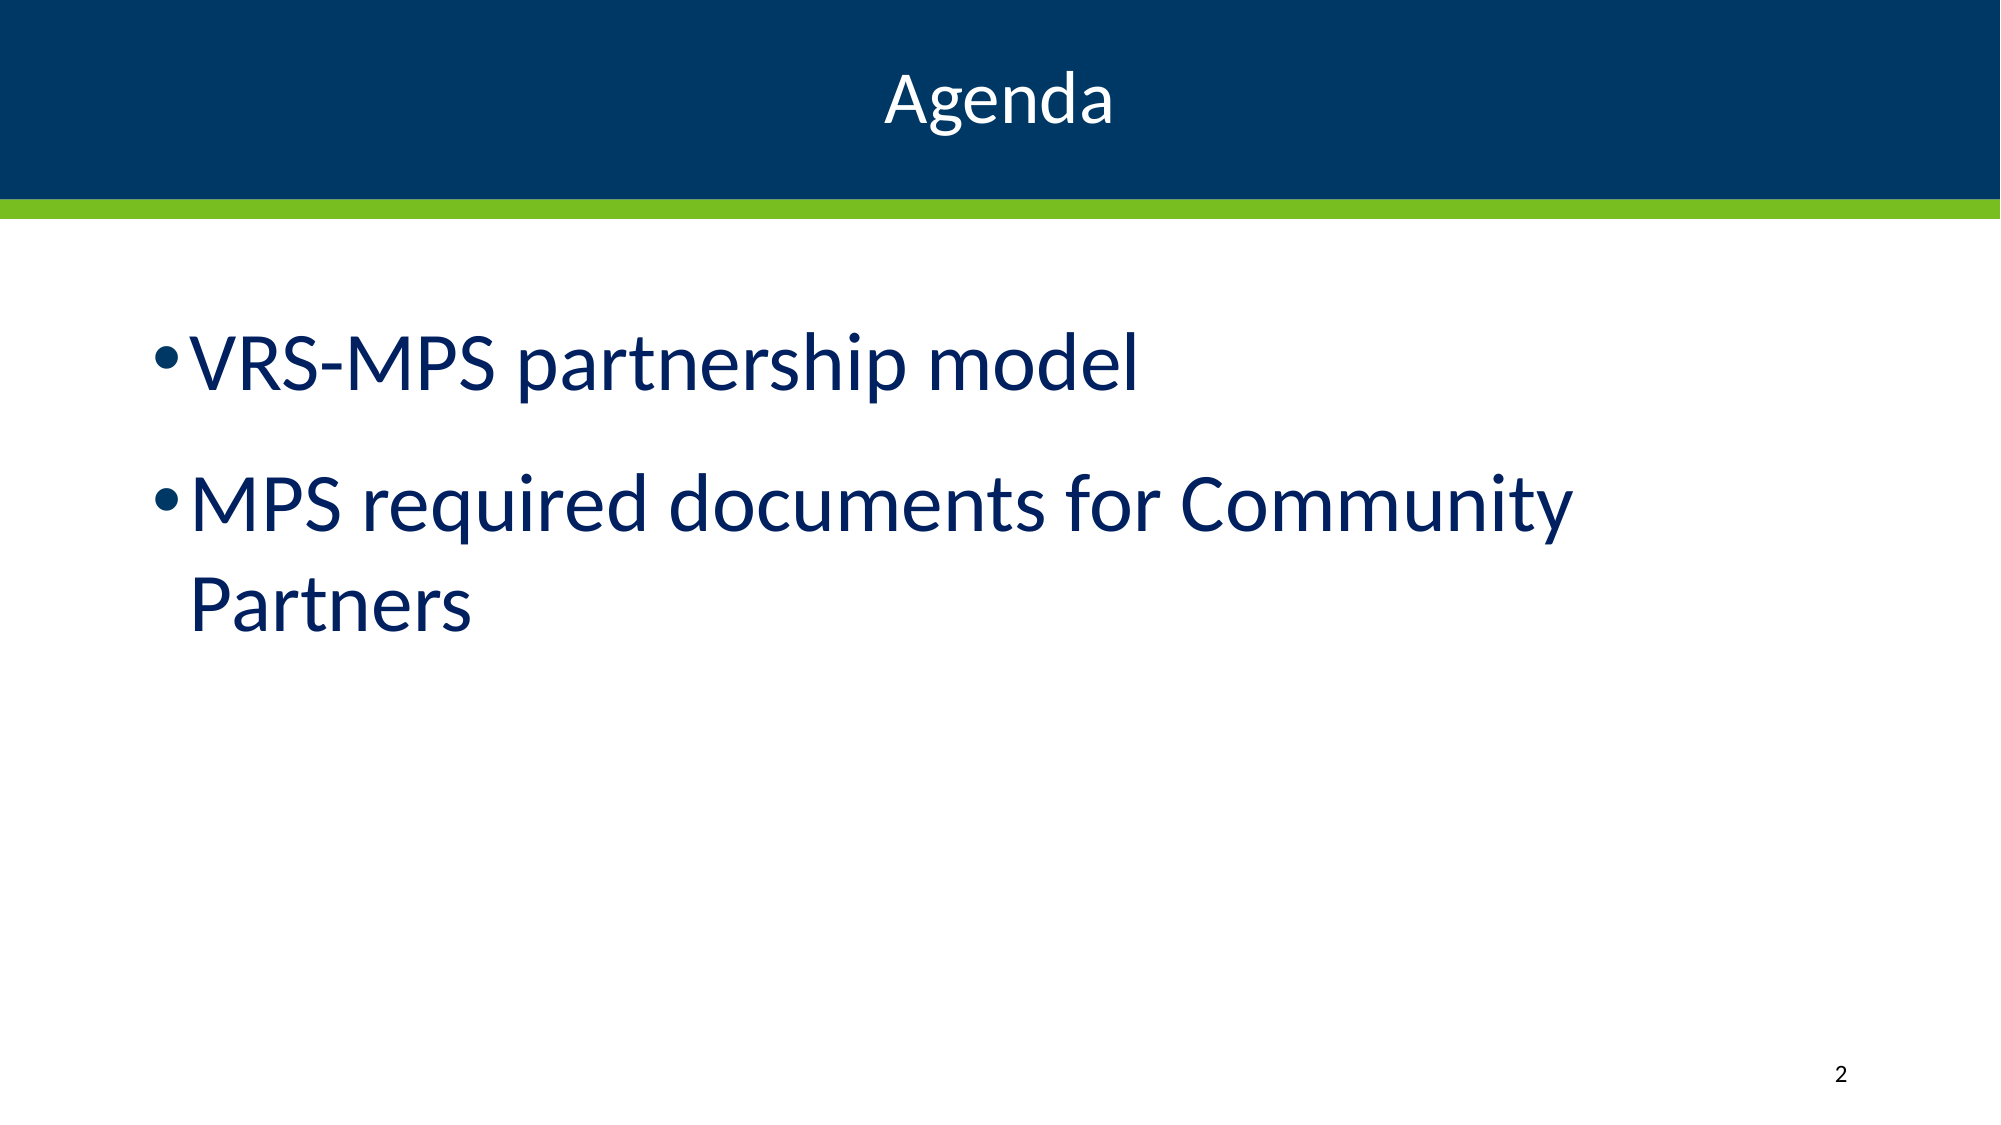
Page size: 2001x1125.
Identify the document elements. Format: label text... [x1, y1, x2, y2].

slide_number 2 [1622, 1042, 1863, 1103]
list VRS-MPS partnership model MPS required documents for Community Partners [137, 299, 1863, 1014]
title Agenda [0, 0, 2000, 200]
